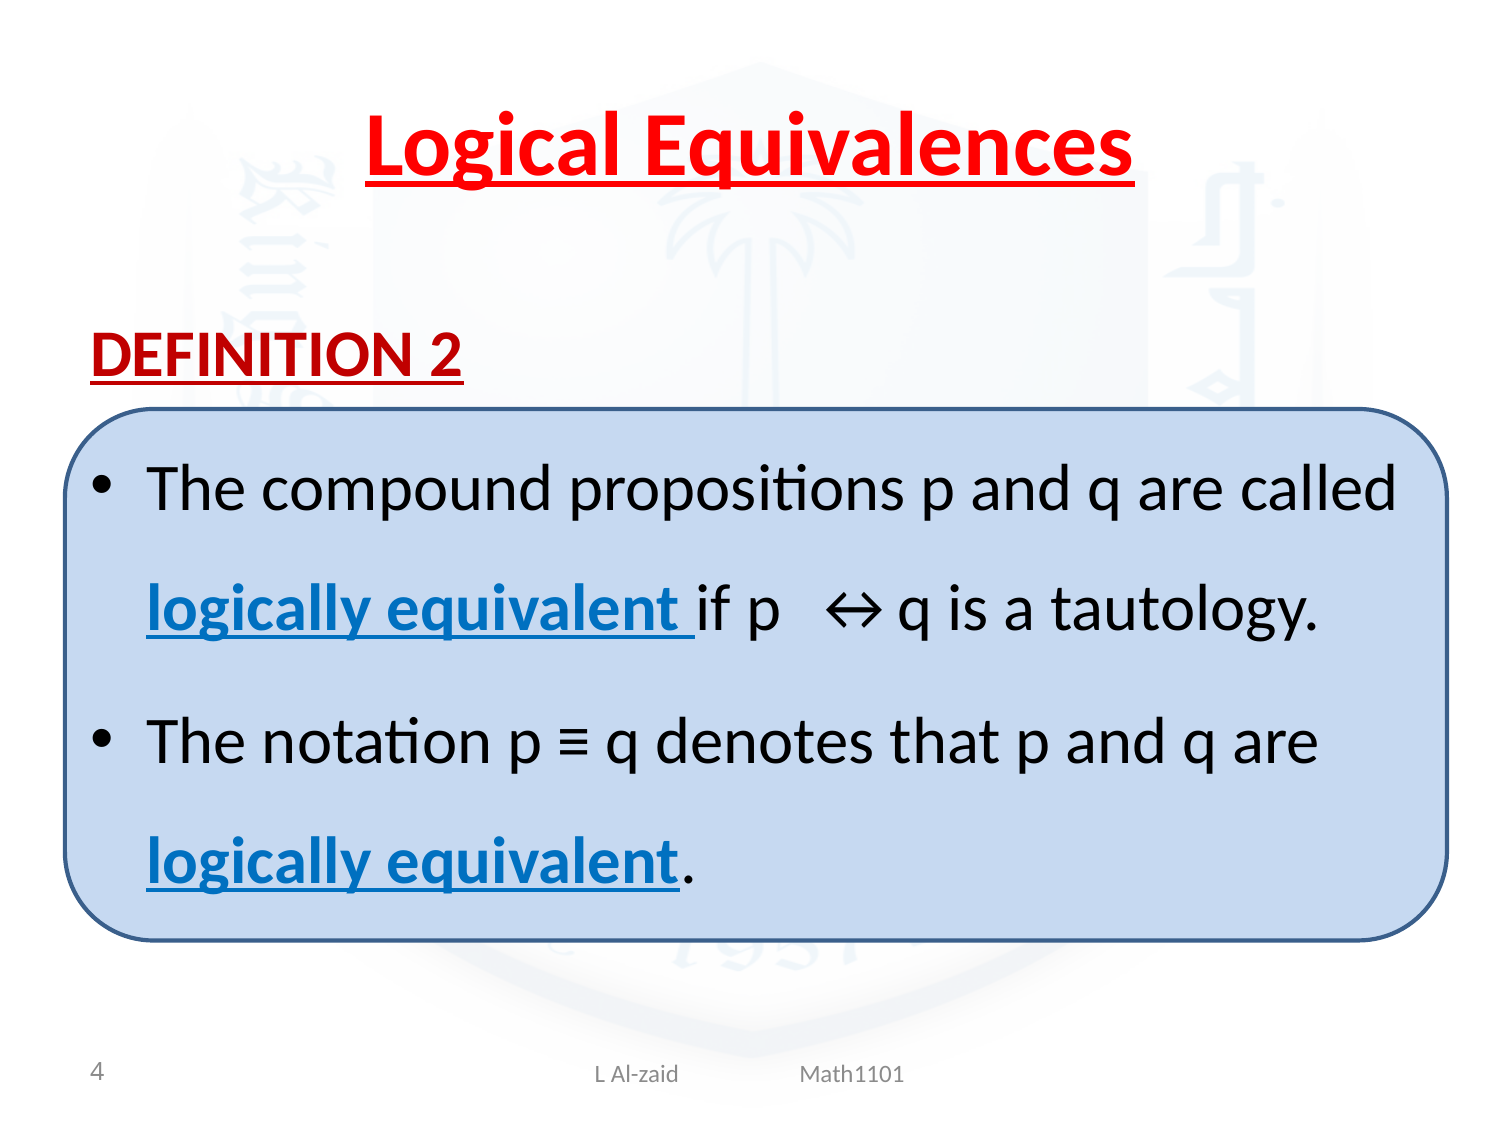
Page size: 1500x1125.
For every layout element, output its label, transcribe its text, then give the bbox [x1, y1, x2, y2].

footer L Al-zaid Math1101 [512, 1042, 988, 1103]
slide_number 4 [75, 1042, 425, 1103]
list DEFINITION 2 The compound propositions p and q are called logically equivalent if p ↔q is a tautology. The notation p ≡ q denotes that p and q are logically equivalent. [75, 262, 1425, 1005]
text_box [1425, 436, 1450, 914]
title Logical Equivalences [75, 45, 1425, 233]
text_box [62, 452, 75, 898]
